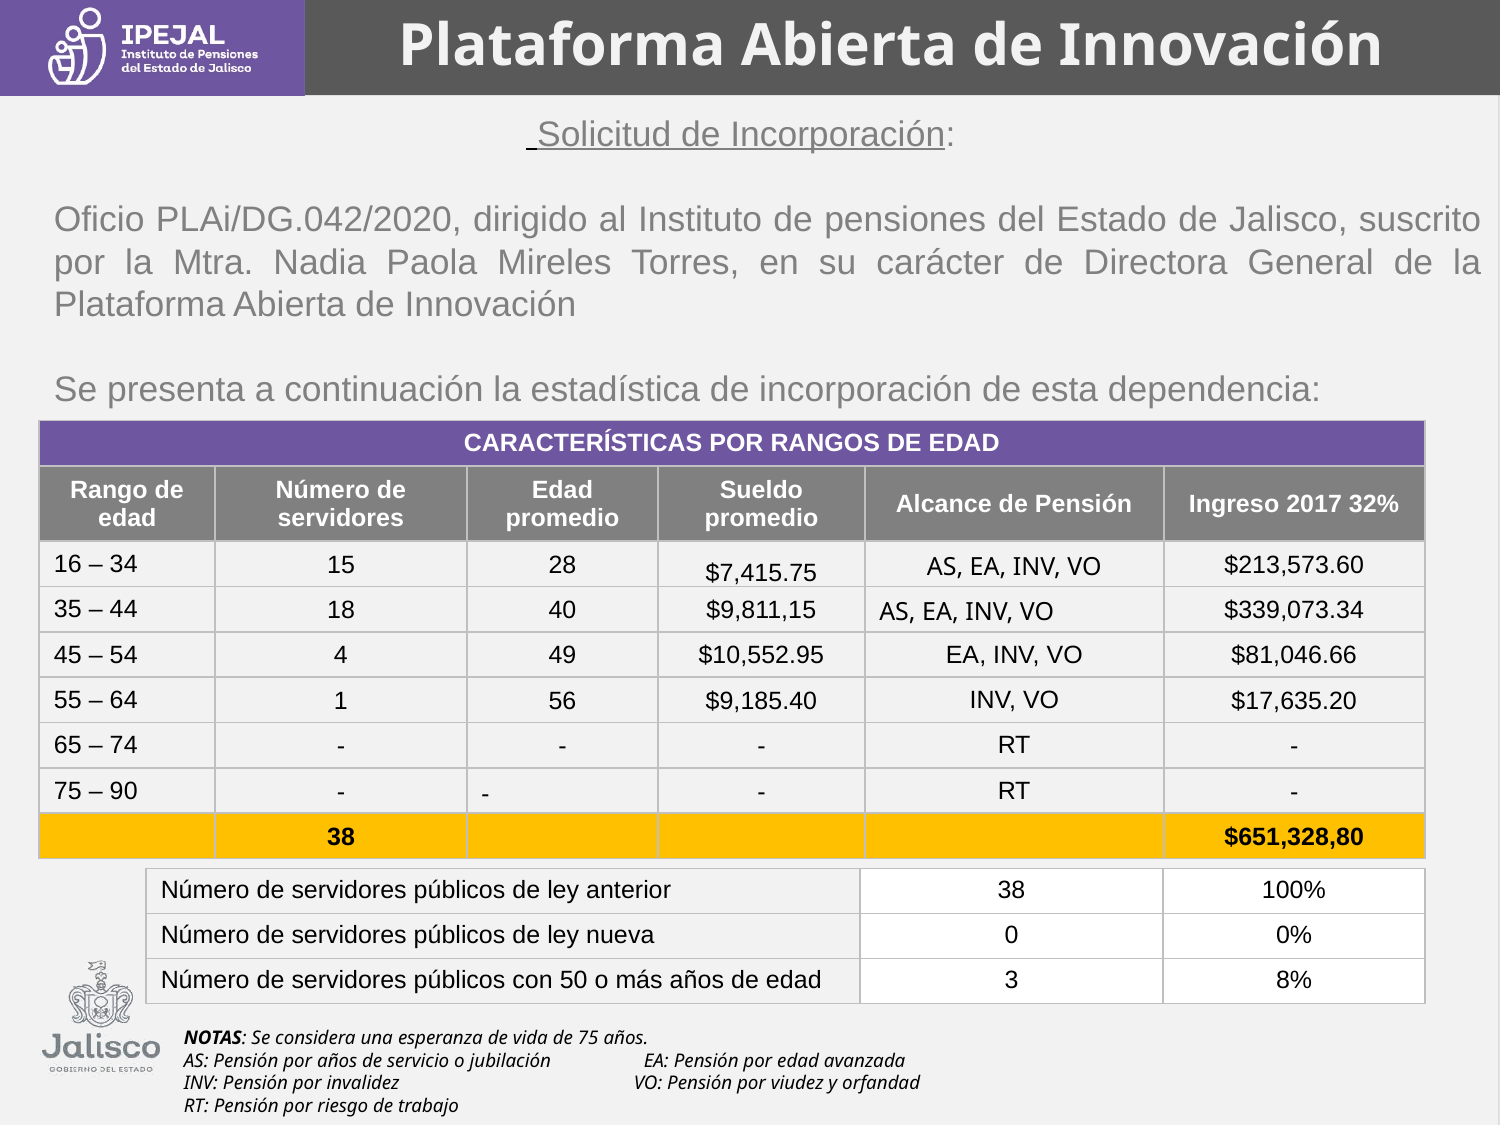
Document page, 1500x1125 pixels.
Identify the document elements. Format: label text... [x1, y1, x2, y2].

table_cell Número de servidores públicos con 50 o más años de edad [147, 959, 859, 1003]
picture [38, 943, 181, 1103]
table_cell 1 [216, 678, 466, 722]
table_cell $9,185.40 [659, 678, 864, 722]
table_cell [468, 814, 657, 858]
text_box Plataforma Abierta de Innovación [299, 0, 1497, 85]
table_cell [866, 814, 1163, 858]
table_cell - [468, 769, 657, 812]
table_cell $7,415.75 [659, 542, 864, 586]
table_cell RT [866, 769, 1163, 812]
table_cell Sueldo promedio [659, 467, 864, 540]
table_cell 0% [1164, 914, 1424, 958]
table_cell Rango de edad [40, 467, 214, 540]
table_cell 56 [468, 678, 657, 722]
table_cell 16 – 34 [40, 542, 214, 586]
table_cell 4 [216, 633, 466, 676]
table_cell $17,635.20 [1165, 678, 1424, 722]
table_cell RT [866, 723, 1163, 767]
table_cell EA, INV, VO [866, 633, 1163, 676]
table_cell INV, VO [866, 678, 1163, 722]
table_cell $81,046.66 [1165, 633, 1424, 676]
table_cell 18 [216, 587, 466, 631]
table_cell 49 [468, 633, 657, 676]
text_box Solicitud de Incorporación: Oficio PLAi/DG.042/2020, dirigido al Instituto de pensiones del Estado de Jalisco, suscrito por la Mtra. Nadia Paola Mireles Torres, en su carácter de Directora General de la Plataforma Abierta de Innovación Se presenta a continuación la estadística de incorporación de esta dependencia: [39, 56, 1497, 507]
table_cell - [468, 723, 657, 767]
table_cell 15 [216, 542, 466, 586]
table_cell $10,552.95 [659, 633, 864, 676]
table_cell [40, 814, 214, 858]
table_cell 65 – 74 [40, 723, 214, 767]
table_cell Ingreso 2017 32% [1165, 467, 1424, 540]
table_cell - [216, 723, 466, 767]
table_cell 55 – 64 [40, 678, 214, 722]
table_cell - [1165, 769, 1424, 812]
table_cell Alcance de Pensión [866, 467, 1163, 540]
table_cell AS, EA, INV, VO [866, 542, 1163, 586]
table_cell 8% [1164, 959, 1424, 1003]
table_cell $339,073.34 [1165, 587, 1424, 631]
table_cell [659, 814, 864, 858]
table_header Número de servidores públicos de ley anterior [147, 869, 859, 913]
text_box NOTAS: Se considera una esperanza de vida de 75 años. AS: Pensión por años de servicio o jubilación EA: Pensión por edad avanzada INV: Pensión por invalidez VO: Pensión por viudez y orfandad RT: Pensión por riesgo de trabajo [168, 1018, 1243, 1124]
table_cell - [216, 769, 466, 812]
table_cell $213,573.60 [1165, 542, 1424, 586]
picture [0, 0, 299, 96]
table_cell 3 [861, 959, 1162, 1003]
table_cell Número de servidores públicos de ley nueva [147, 914, 859, 958]
table_cell 35 – 44 [40, 587, 214, 631]
table_cell 28 [468, 542, 657, 586]
table_cell 0 [861, 914, 1162, 958]
table_header 100% [1164, 869, 1424, 913]
table_cell 45 – 54 [40, 633, 214, 676]
table_cell AS, EA, INV, VO [866, 587, 1163, 631]
table_cell - [659, 769, 864, 812]
table_cell - [1165, 723, 1424, 767]
table_cell 40 [468, 587, 657, 631]
table_cell 75 – 90 [40, 769, 214, 812]
table_cell Número de servidores [216, 467, 466, 540]
table_cell 38 [216, 814, 466, 858]
table_cell - [659, 723, 864, 767]
table_cell $651,328,80 [1165, 814, 1424, 858]
table_cell $9,811,15 [659, 587, 864, 631]
table_header CARACTERÍSTICAS POR RANGOS DE EDAD [40, 421, 1424, 465]
table_cell Edad promedio [468, 467, 657, 540]
table_header 38 [861, 869, 1162, 913]
